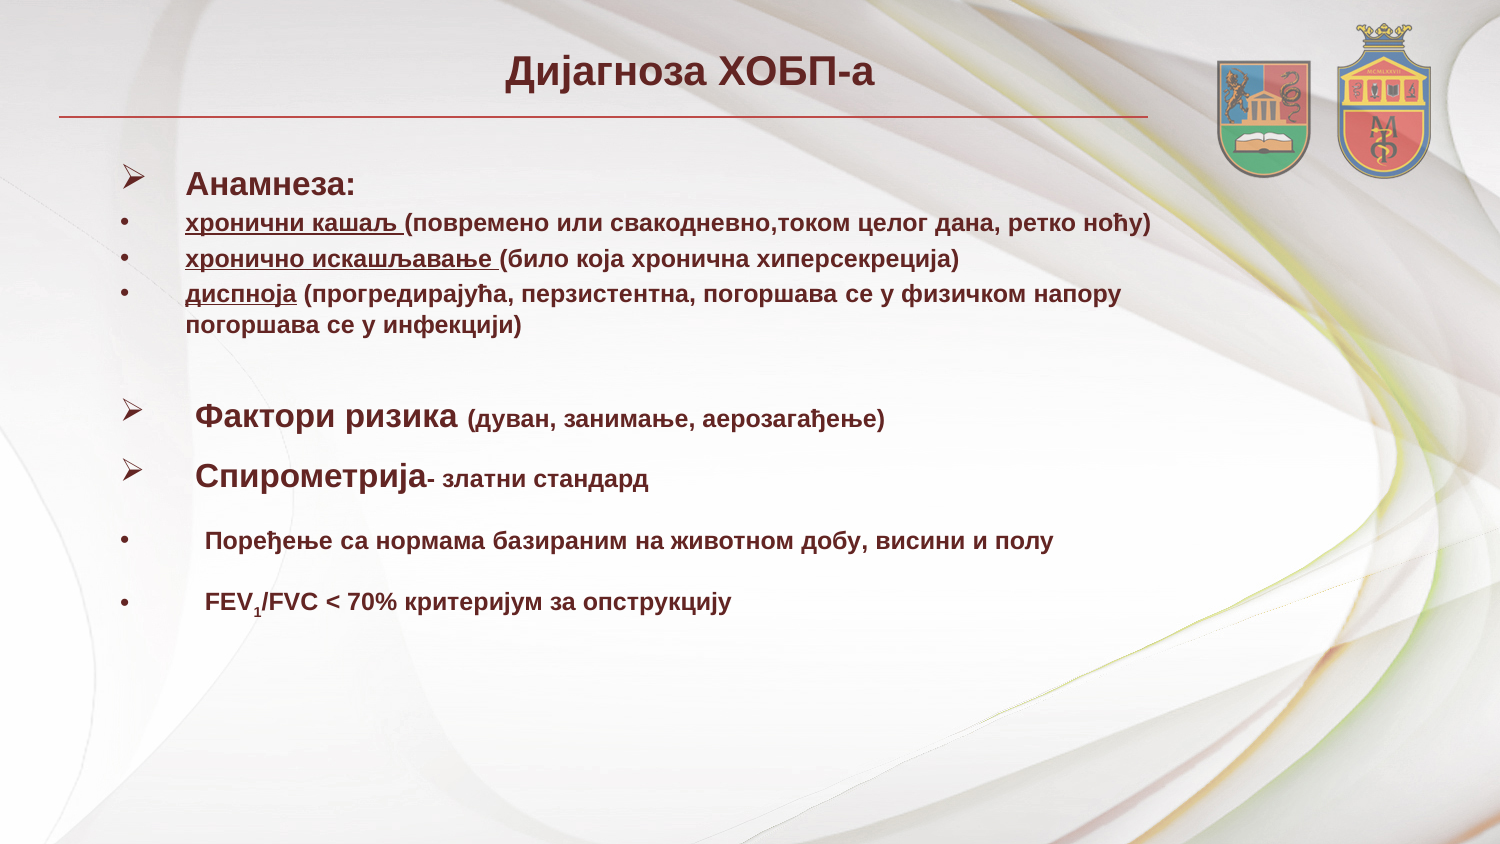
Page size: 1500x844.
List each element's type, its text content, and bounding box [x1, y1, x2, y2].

picture [0, 0, 1500, 844]
text_box Анамнеза: хронични кашаљ (повремено или свакодневно,током целог дана, ретко ноћу) хронично искашљавање (било која хронична хиперсекреција) диспноја (прогредирајућа, перзистентна, погоршава се у физичком напору погоршава се у инфекцији) Фактори ризика (дуван, занимање, аерозагађење) Спирометрија- златни стандард Поређење са нормама базираним на животном добу, висини и полу FEV1/FVC < 70% критеријум за опструкцију [105, 152, 1207, 673]
text_box Дијагноза ХОБП-a [23, 23, 1357, 115]
